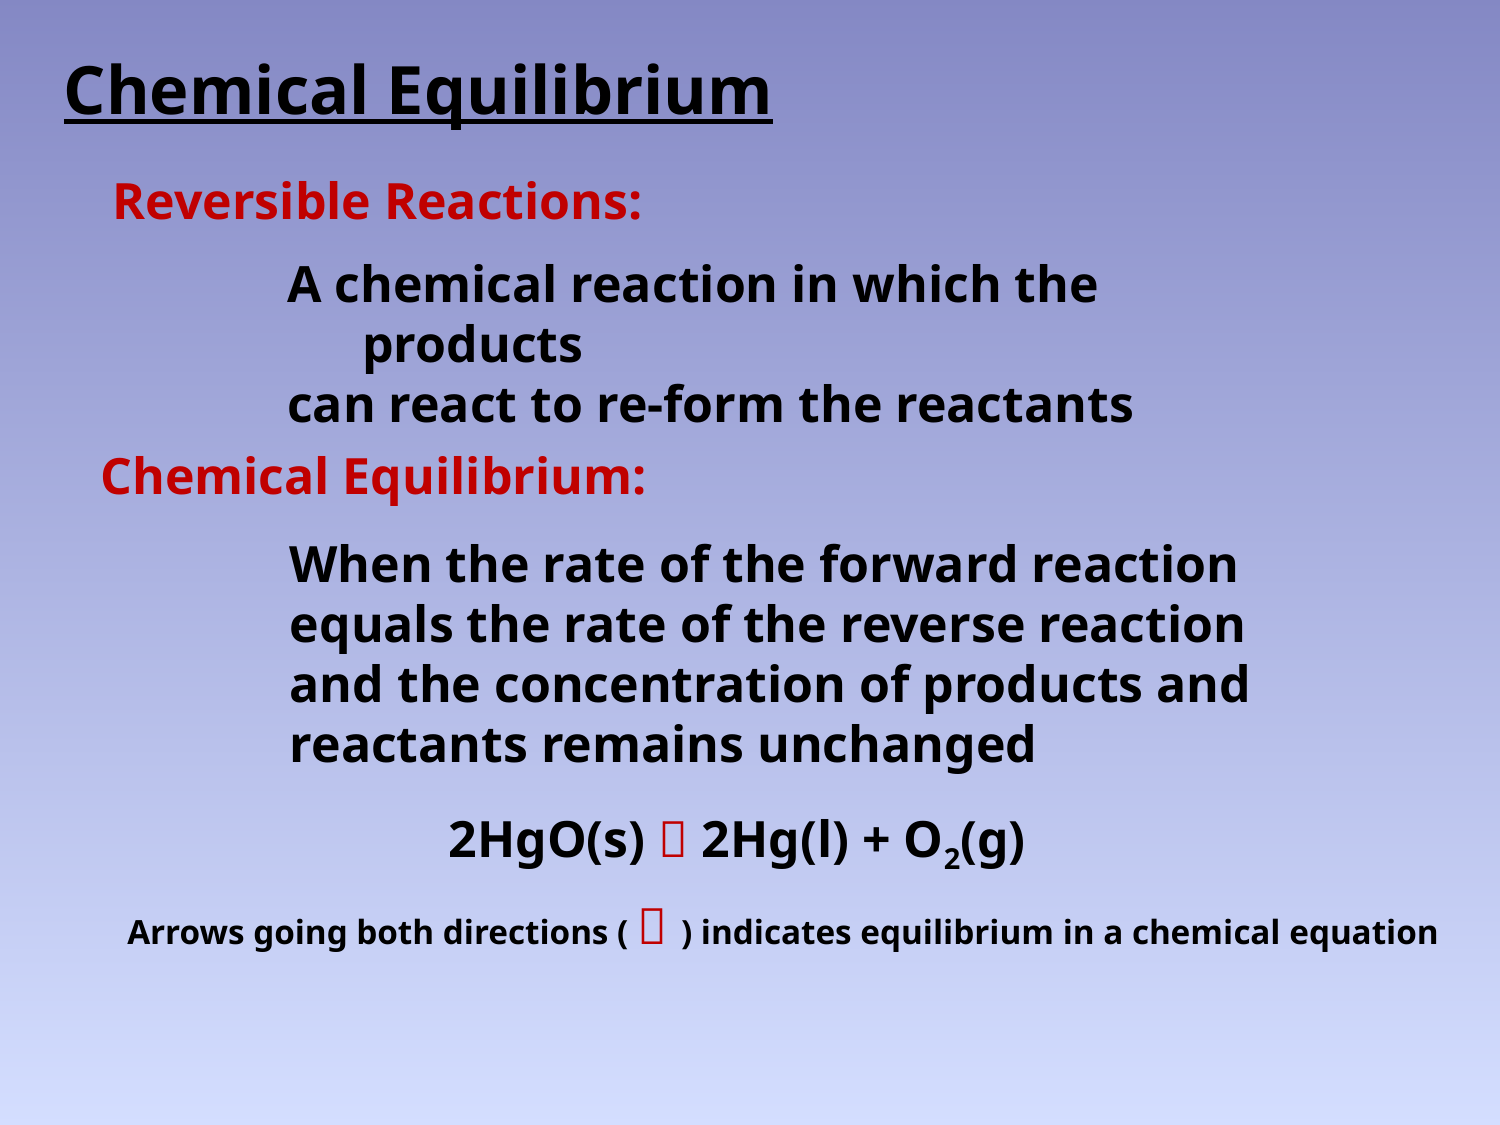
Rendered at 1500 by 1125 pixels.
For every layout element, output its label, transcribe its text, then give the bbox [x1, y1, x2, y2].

title Chemical Equilibrium [24, 24, 813, 151]
text_box A chemical reaction in which the products can react to re-form the reactants [272, 245, 1338, 440]
text_box Chemical Equilibrium: [85, 437, 675, 513]
text_box Arrows going both directions (  ) indicates equilibrium in a chemical equation [112, 887, 1463, 963]
text_box Reversible Reactions: [97, 162, 671, 238]
text_box When the rate of the forward reaction equals the rate of the reverse reaction and the concentration of products and reactants remains unchanged [275, 524, 1378, 780]
text_box 2HgO(s)  2Hg(l) + O2(g) [433, 799, 1054, 883]
